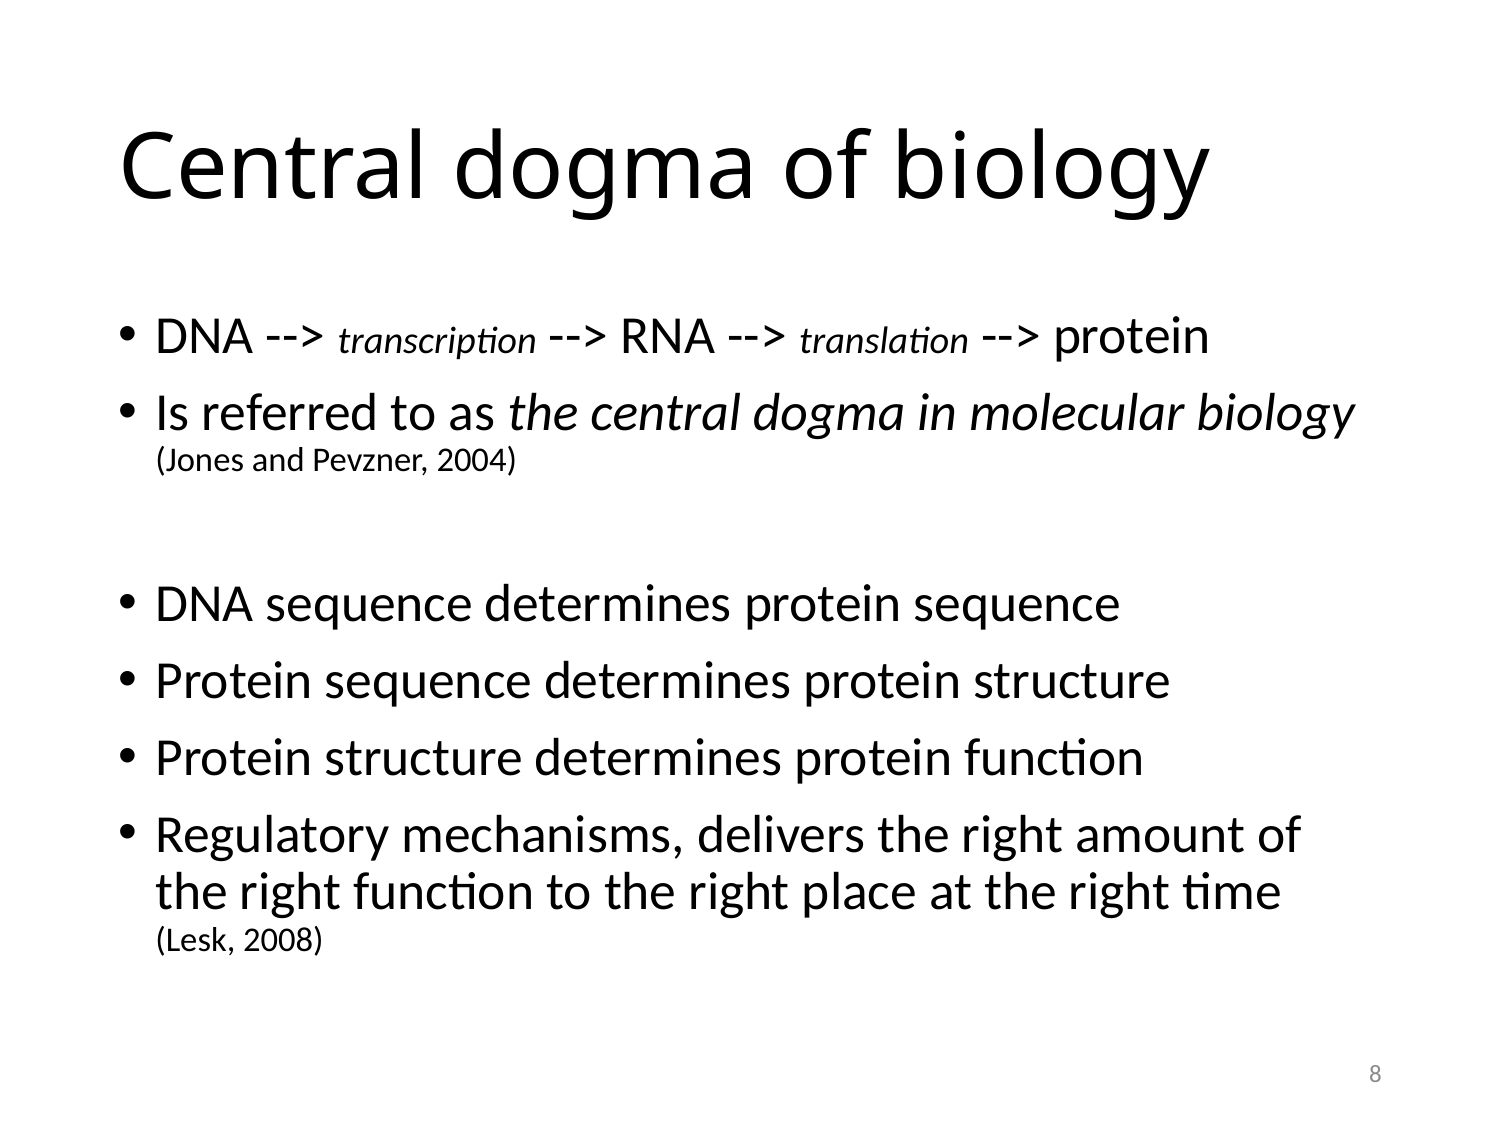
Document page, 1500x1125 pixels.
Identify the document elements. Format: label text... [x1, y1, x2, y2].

slide_number 8 [1059, 1042, 1397, 1103]
list DNA --> transcription --> RNA --> translation --> protein Is referred to as the central dogma in molecular biology (Jones and Pevzner, 2004) DNA sequence determines protein sequence Protein sequence determines protein structure Protein structure determines protein function Regulatory mechanisms, delivers the right amount of the right function to the right place at the right time (Lesk, 2008) [103, 299, 1397, 1014]
title Central dogma of biology [103, 59, 1397, 278]
